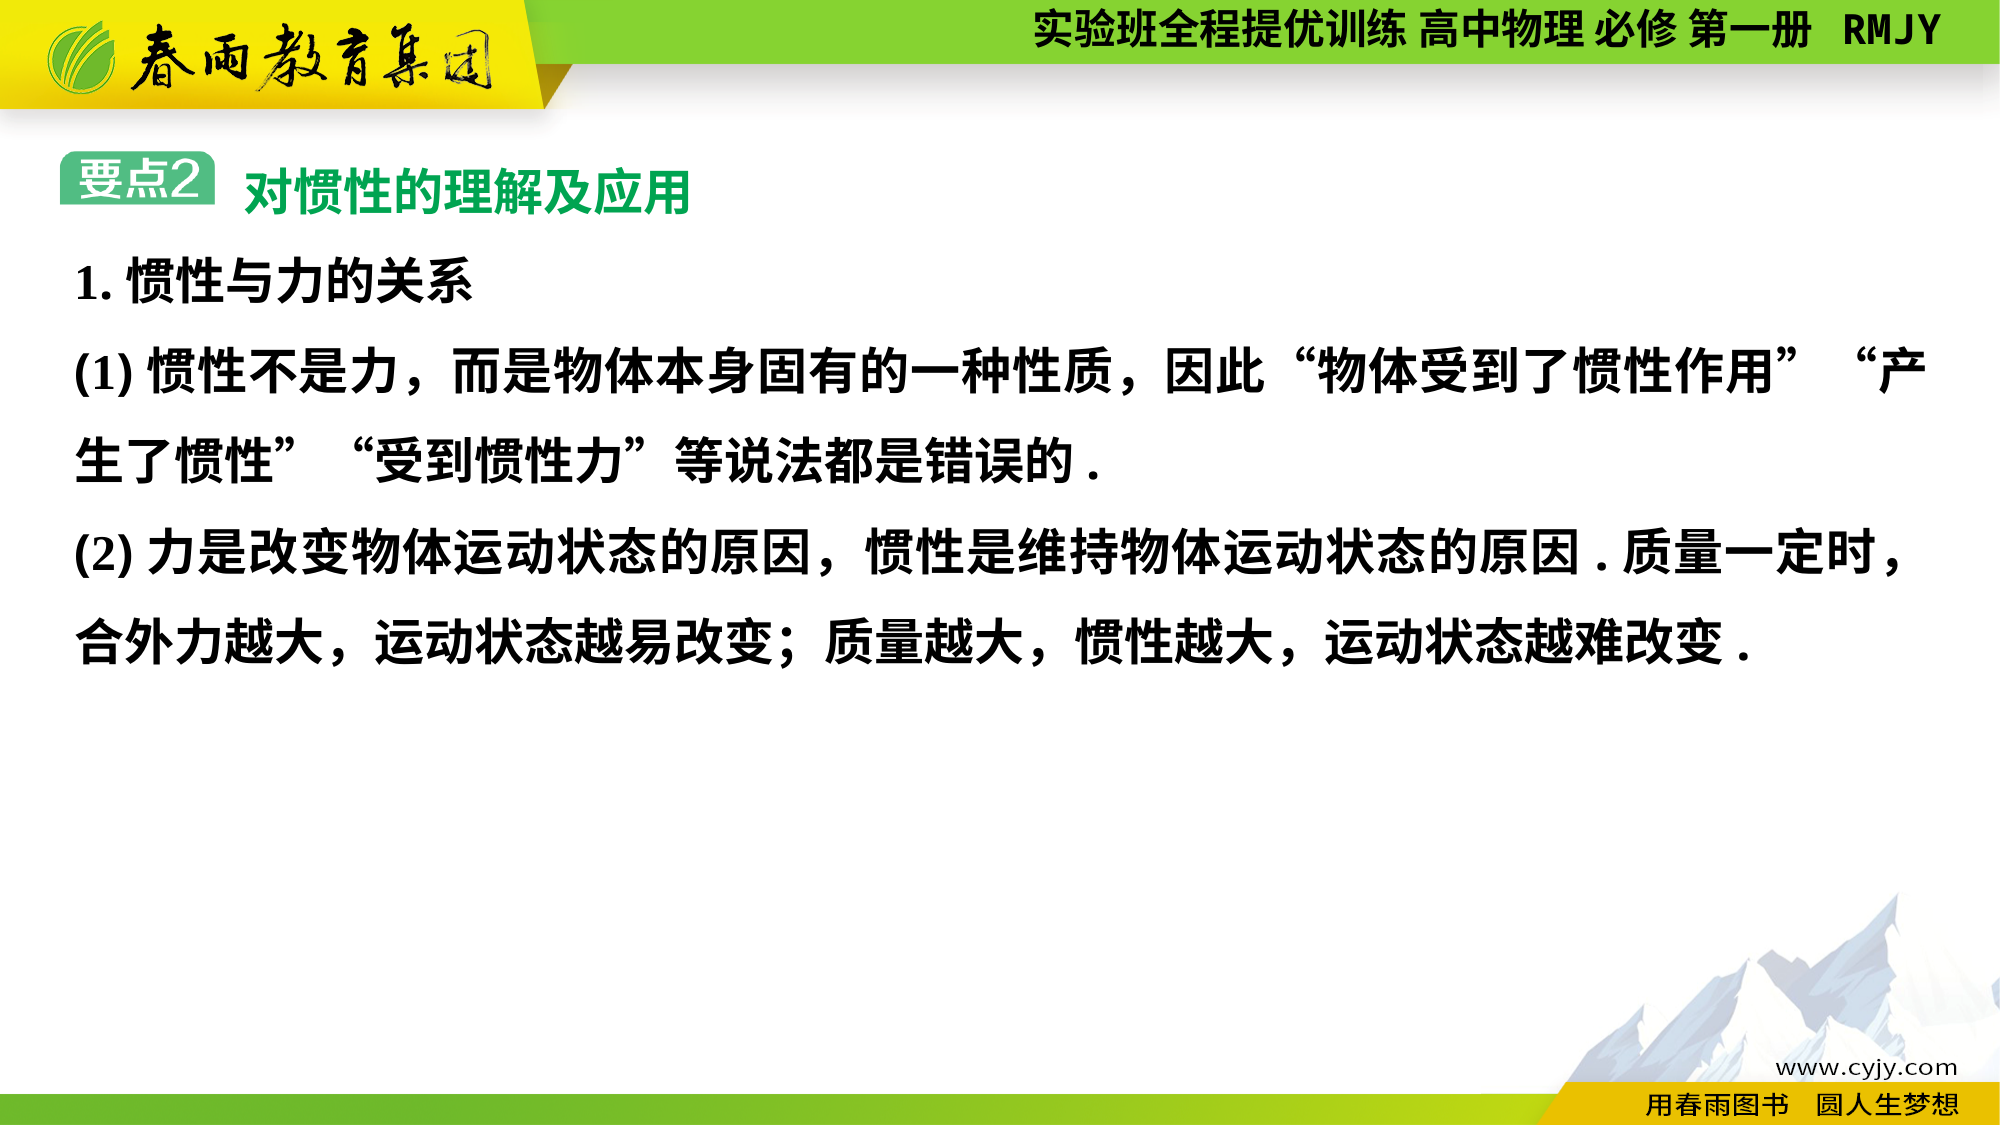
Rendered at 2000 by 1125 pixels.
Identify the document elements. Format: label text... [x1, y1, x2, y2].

list 对惯性的理解及应用 1.惯性与力的关系 (1)惯性不是力，而是物体本身固有的一种性质，因此“物体受到了惯性作用”“产生了惯性”“受到惯性力”等说法都是错误的. (2)力是改变物体运动状态的原因，惯性是维持物体运动状态的原因.质量一定时，合外力越大，运动状态越易改变；质量越大，惯性越大，运动状态越难改变. [59, 122, 1944, 683]
picture [0, 0, 2000, 1125]
